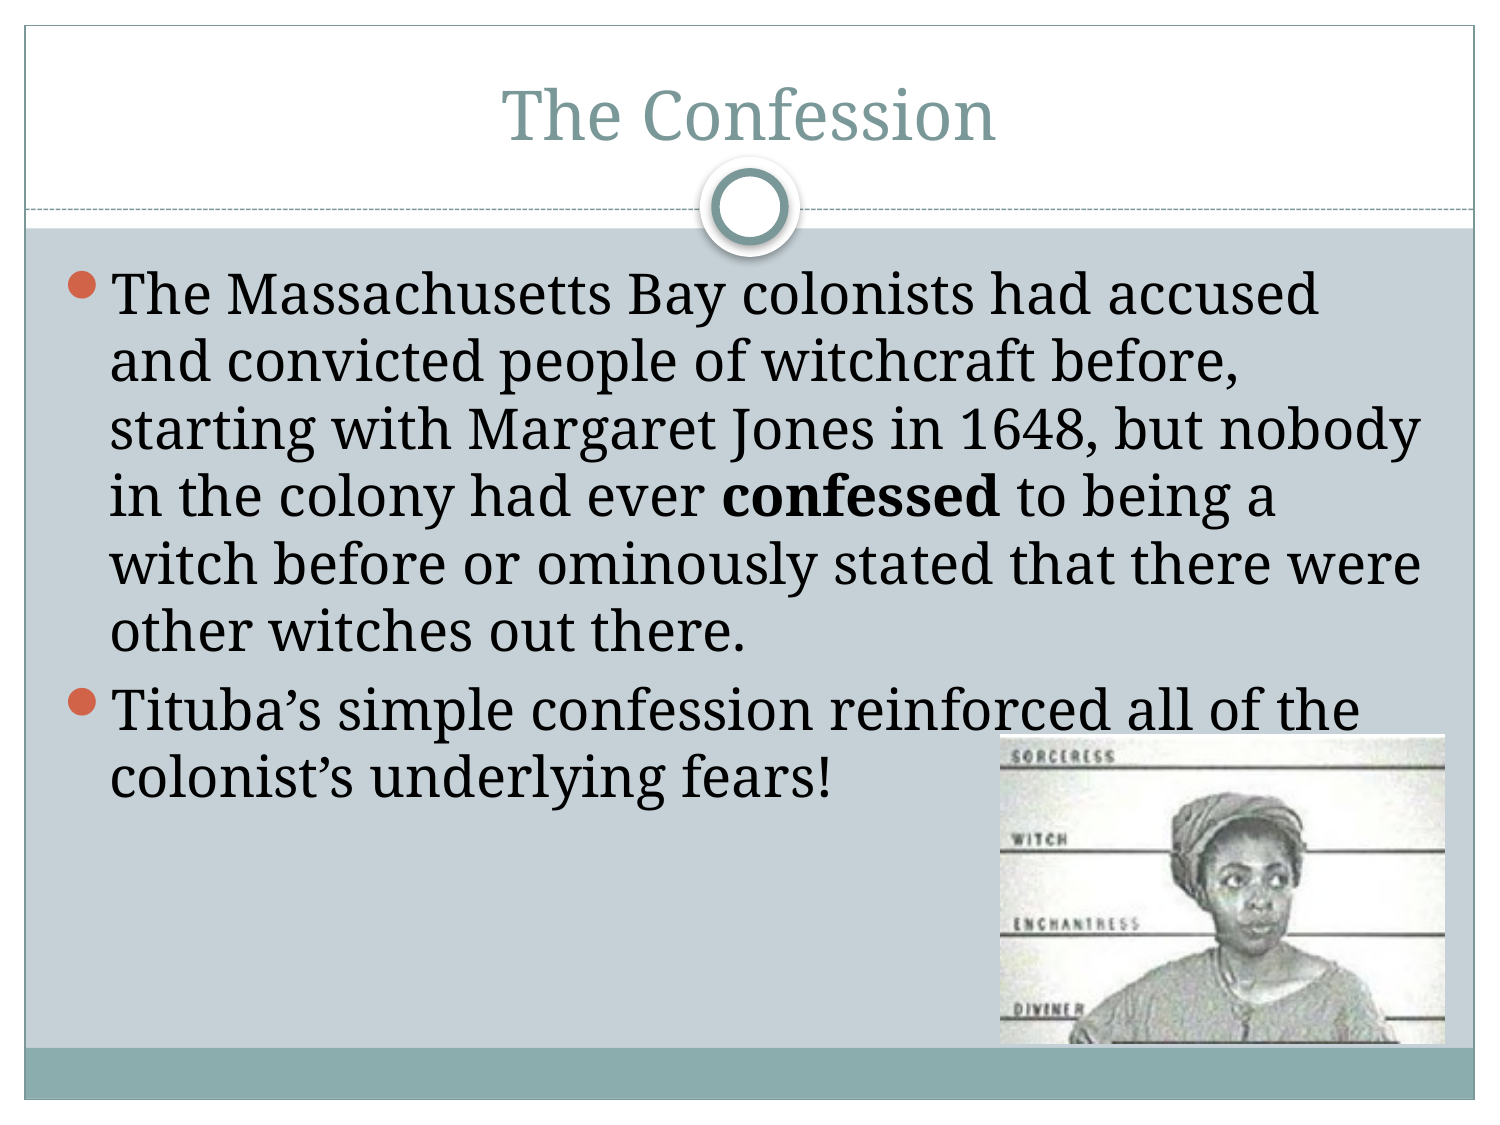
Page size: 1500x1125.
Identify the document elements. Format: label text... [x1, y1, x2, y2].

picture [1000, 734, 1445, 1044]
title The Confession [49, 37, 1450, 162]
list The Massachusetts Bay colonists had accused and convicted people of witchcraft before, starting with Margaret Jones in 1648, but nobody in the colony had ever confessed to being a witch before or ominously stated that there were other witches out there. Tituba’s simple confession reinforced all of the colonist’s underlying fears! [49, 250, 1445, 1001]
